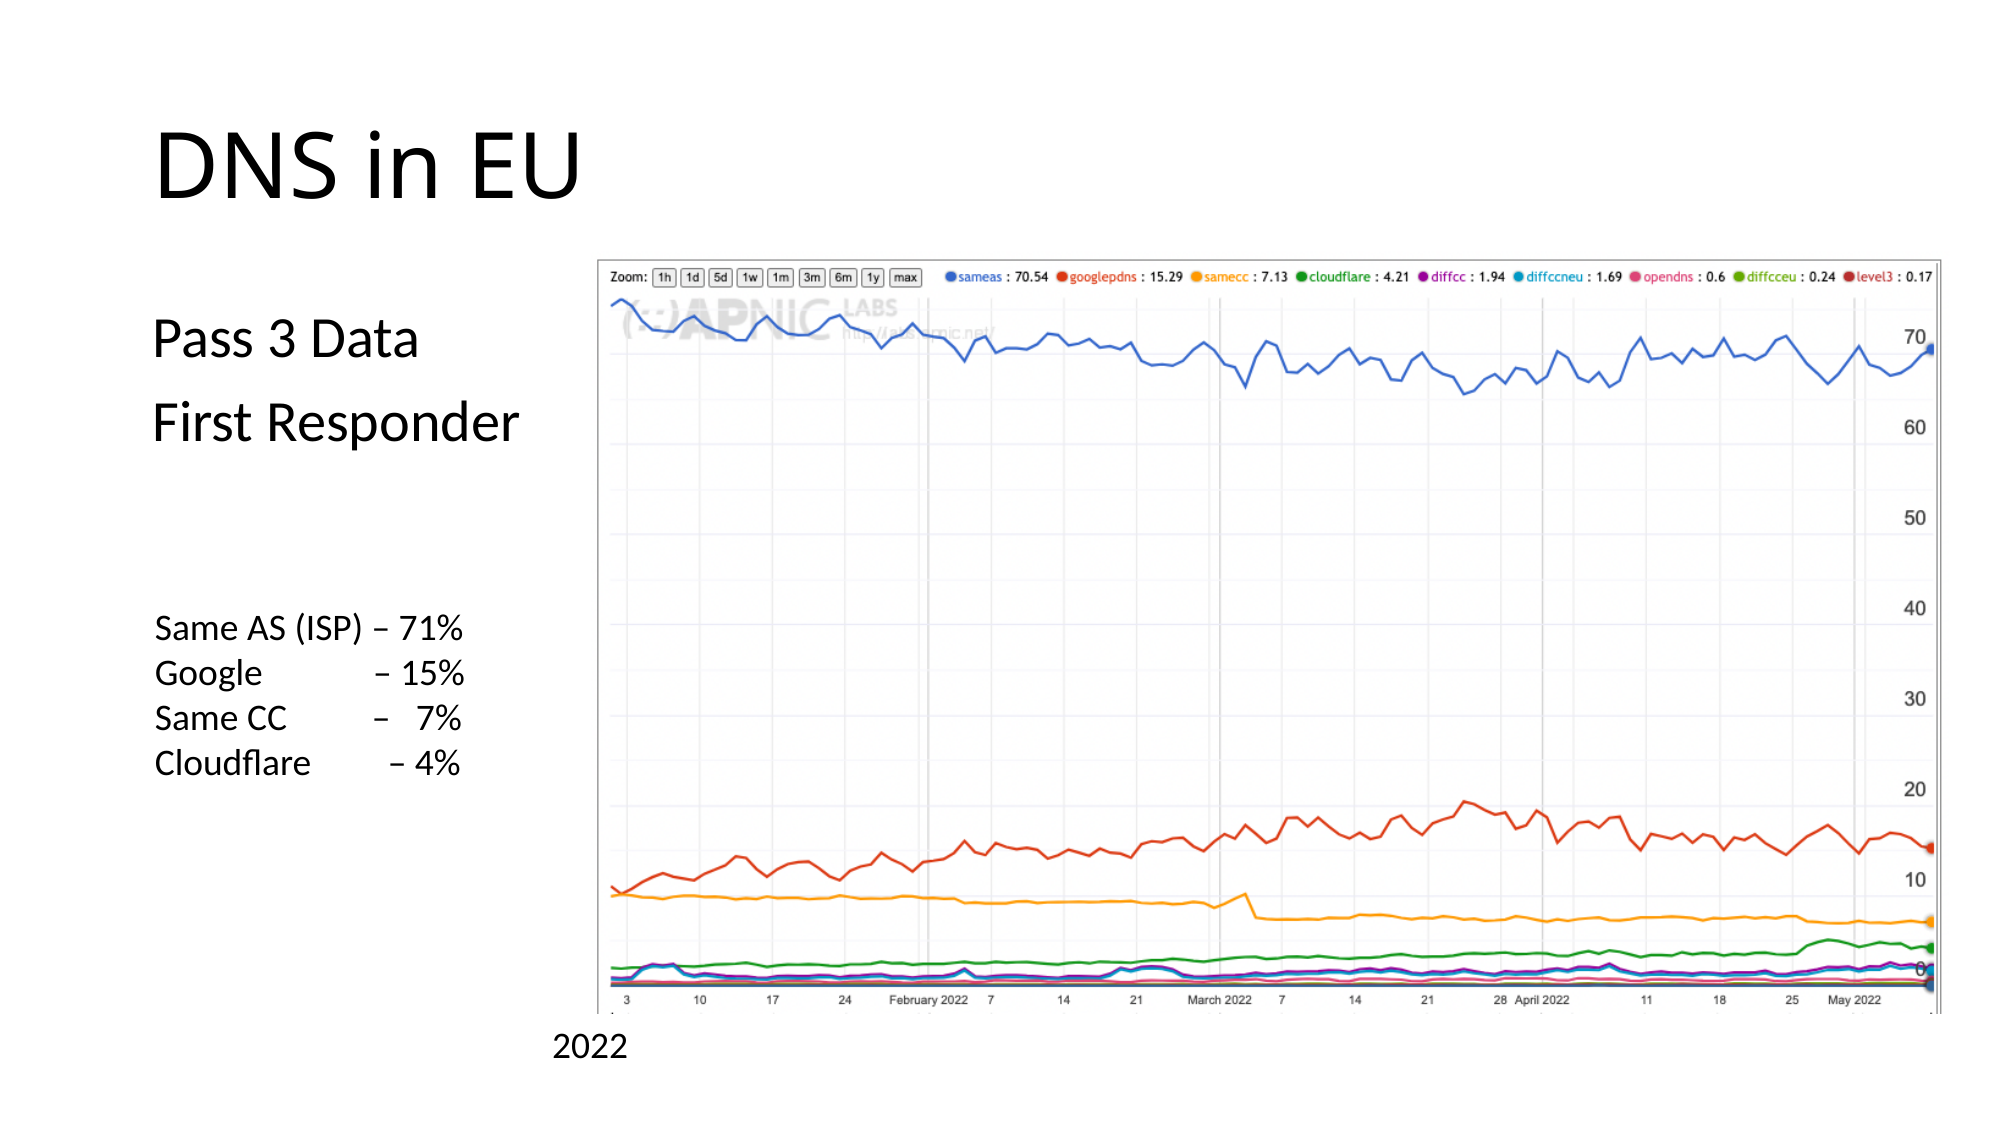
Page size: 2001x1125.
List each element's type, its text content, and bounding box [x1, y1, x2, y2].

text_box Same AS (ISP) – 71% Google – 15% Same CC – 7% Cloudflare – 4% [140, 595, 485, 791]
picture [590, 251, 1950, 1014]
title DNS in EU [137, 59, 1863, 278]
list Pass 3 Data First Responder [137, 299, 590, 1014]
text_box 2022 [537, 1013, 644, 1074]
